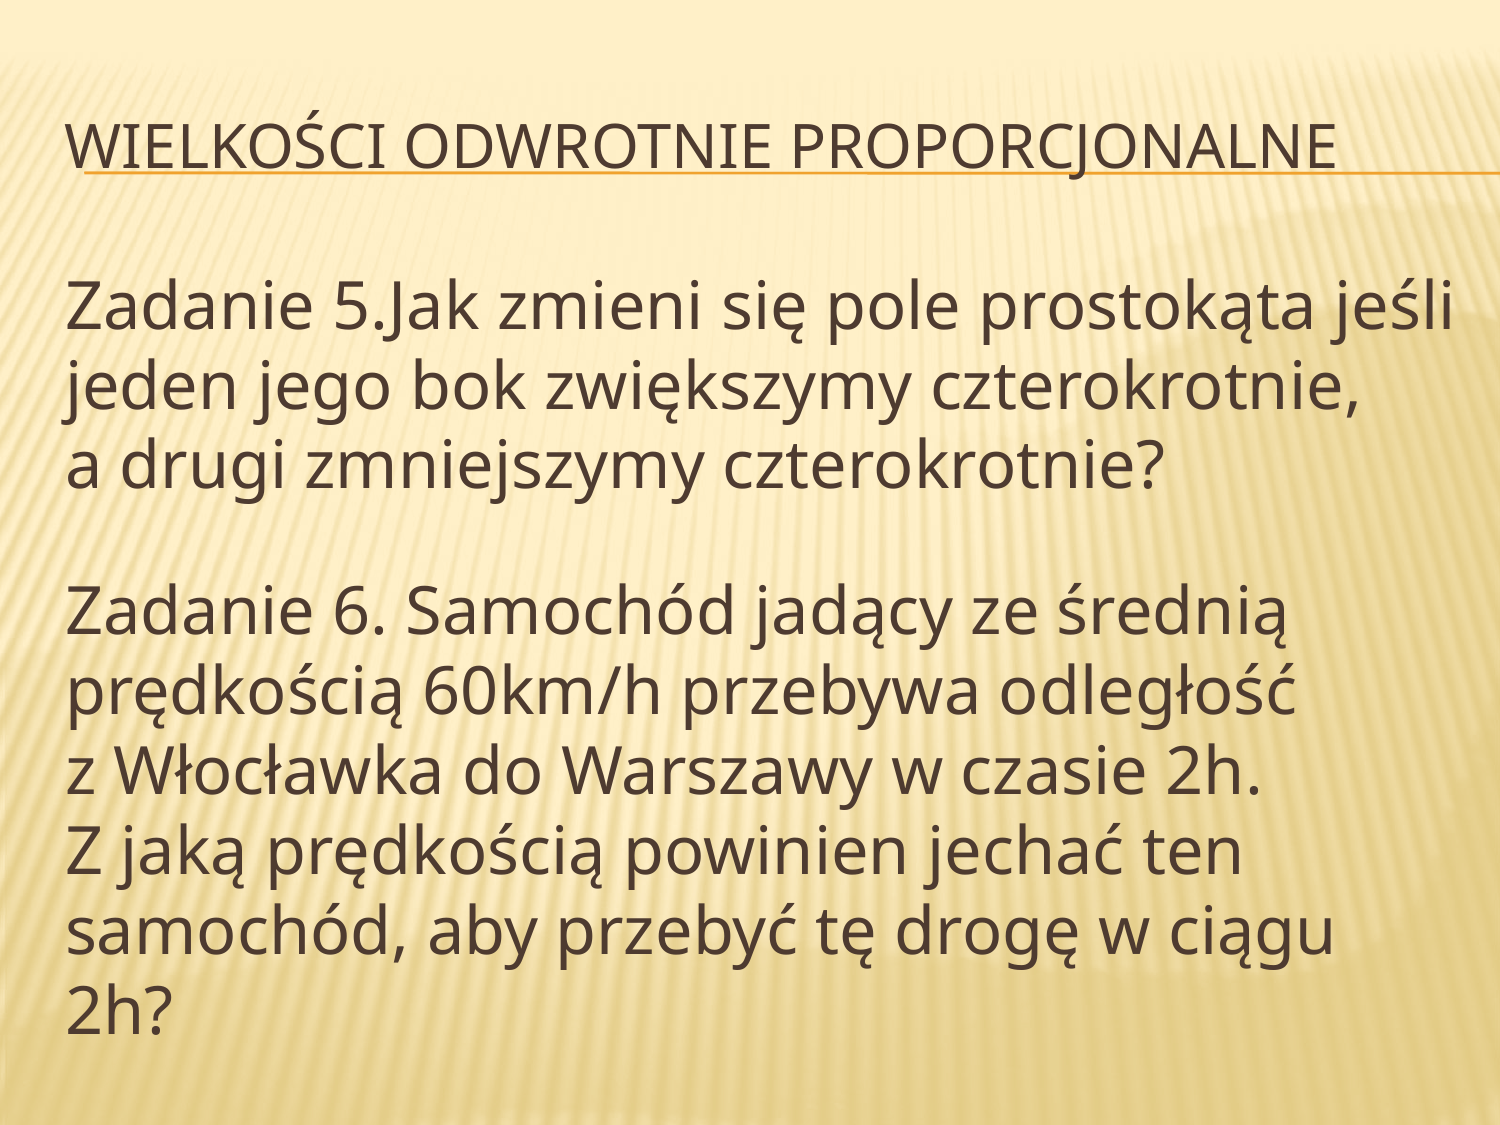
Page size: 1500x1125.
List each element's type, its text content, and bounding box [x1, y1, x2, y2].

title Wielkości odwrotnie proporcjonalne [50, 75, 1475, 213]
